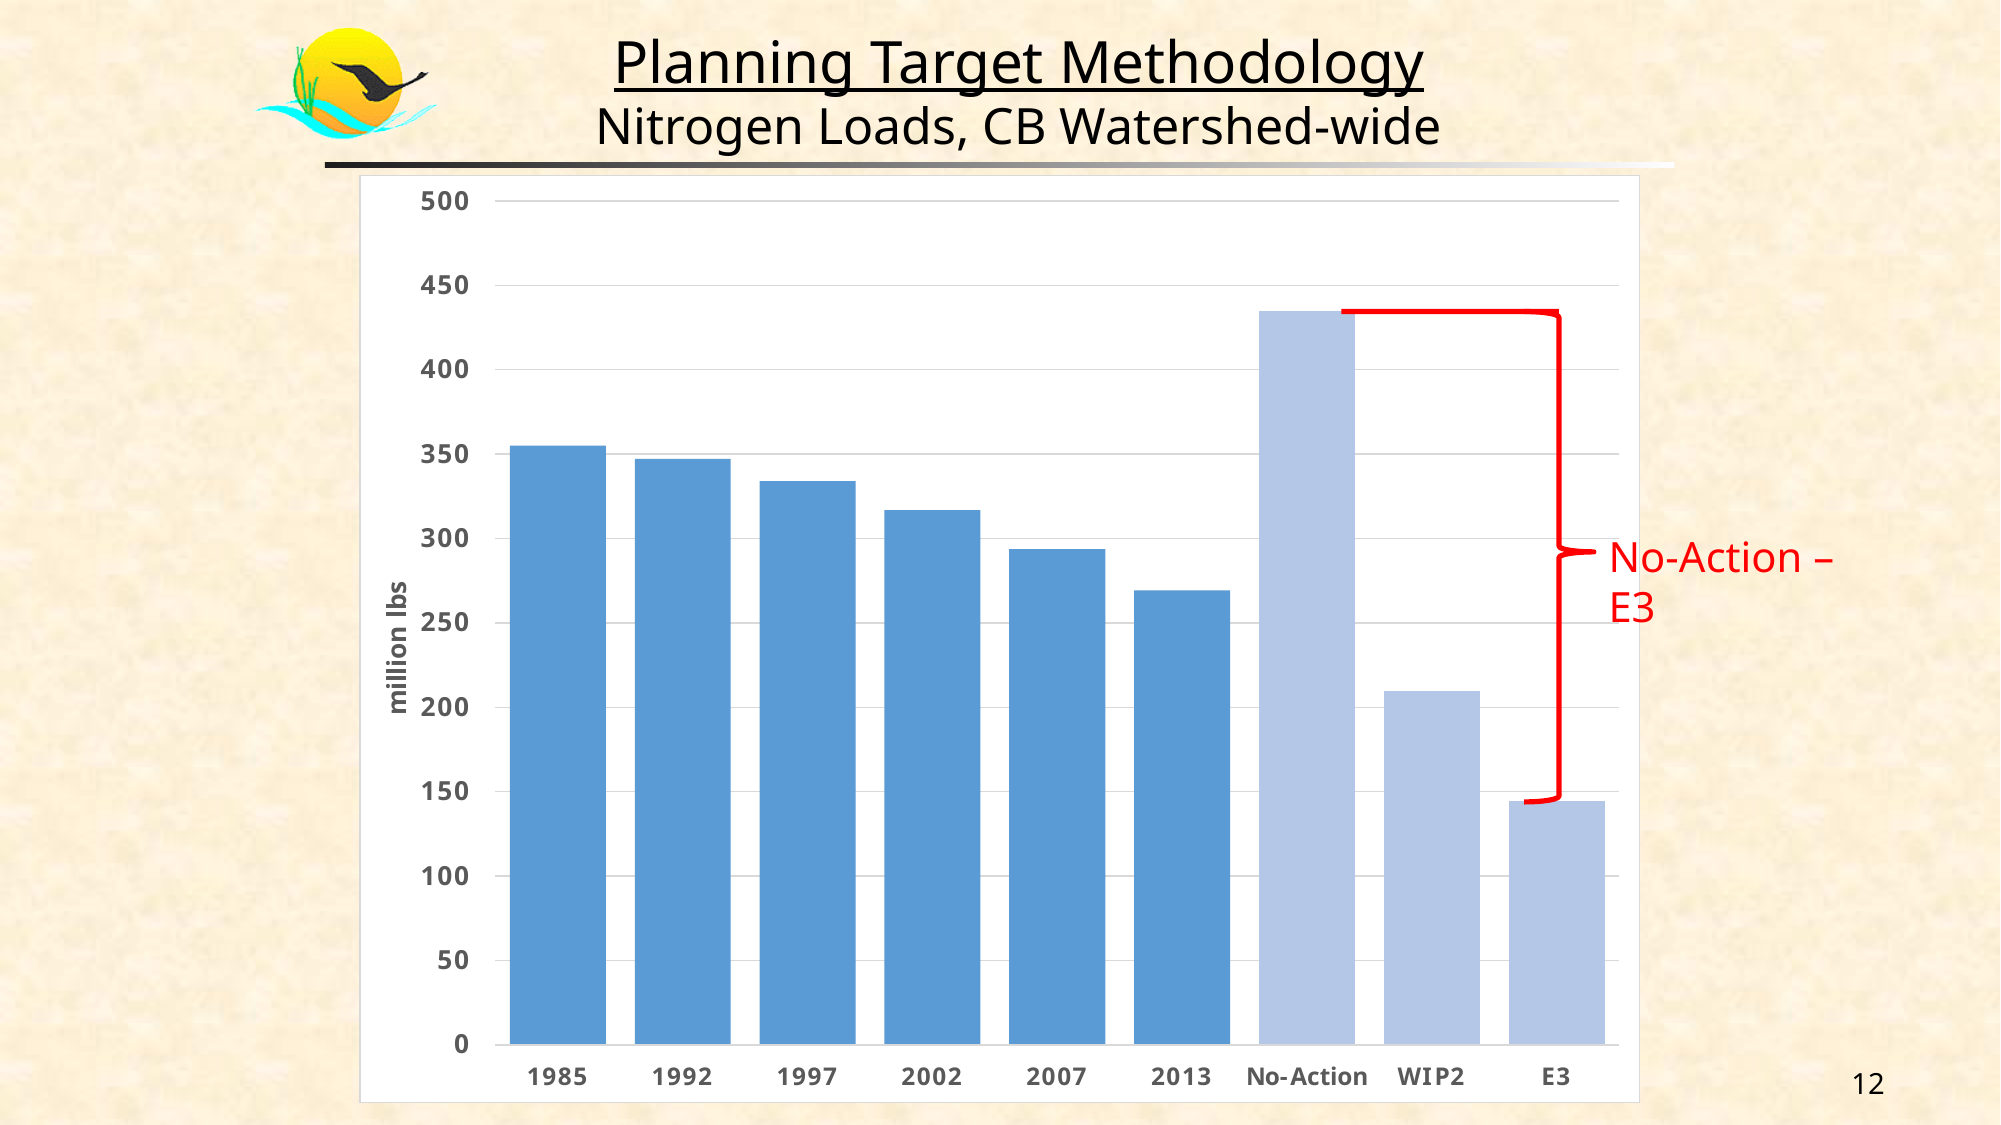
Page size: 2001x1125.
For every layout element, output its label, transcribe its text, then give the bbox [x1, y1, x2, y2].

text_box No-Action – E3 [1645, 523, 1907, 639]
picture [0, 0, 2001, 1125]
slide_number 12 [1638, 1037, 1901, 1113]
title Planning Target Methodology Nitrogen Loads, CB Watershed-wide [424, 37, 1613, 162]
text_box [324, 162, 1675, 168]
